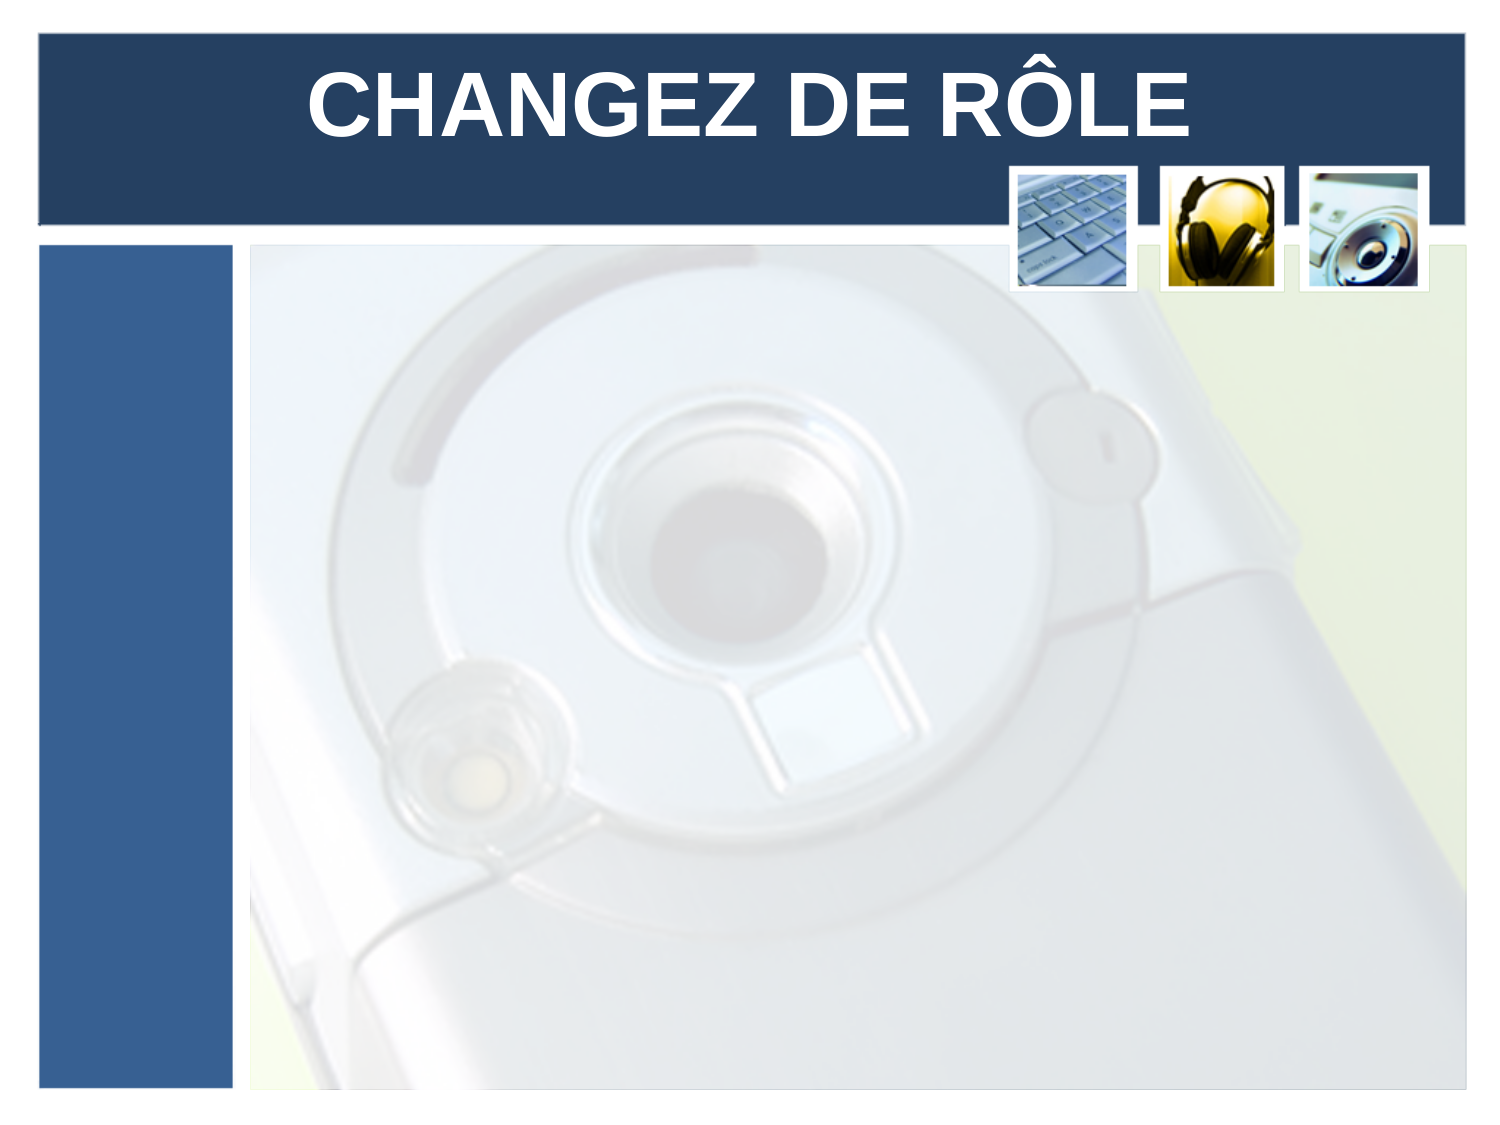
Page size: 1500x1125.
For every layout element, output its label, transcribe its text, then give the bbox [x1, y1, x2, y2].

title CHANGEZ DE RÔLE [75, 37, 1425, 163]
picture [0, 0, 1500, 1125]
